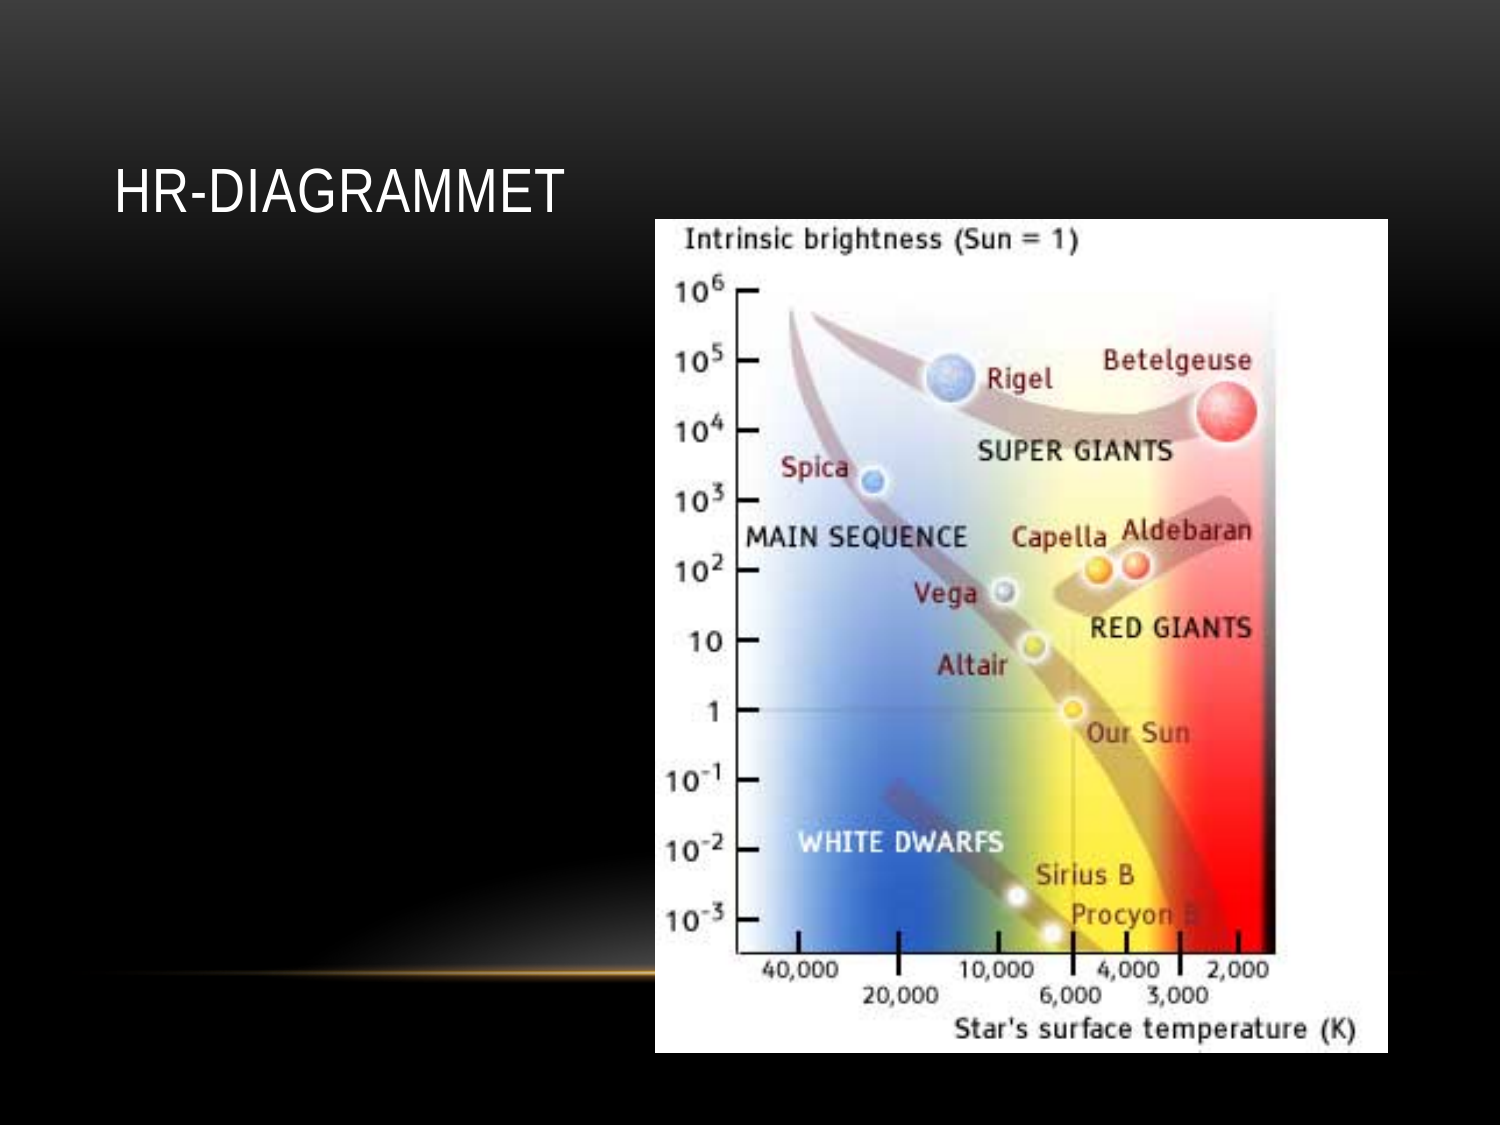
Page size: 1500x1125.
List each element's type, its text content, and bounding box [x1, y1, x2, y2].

title Hr-diagrammet [99, 45, 1400, 233]
picture [0, 0, 1500, 1125]
